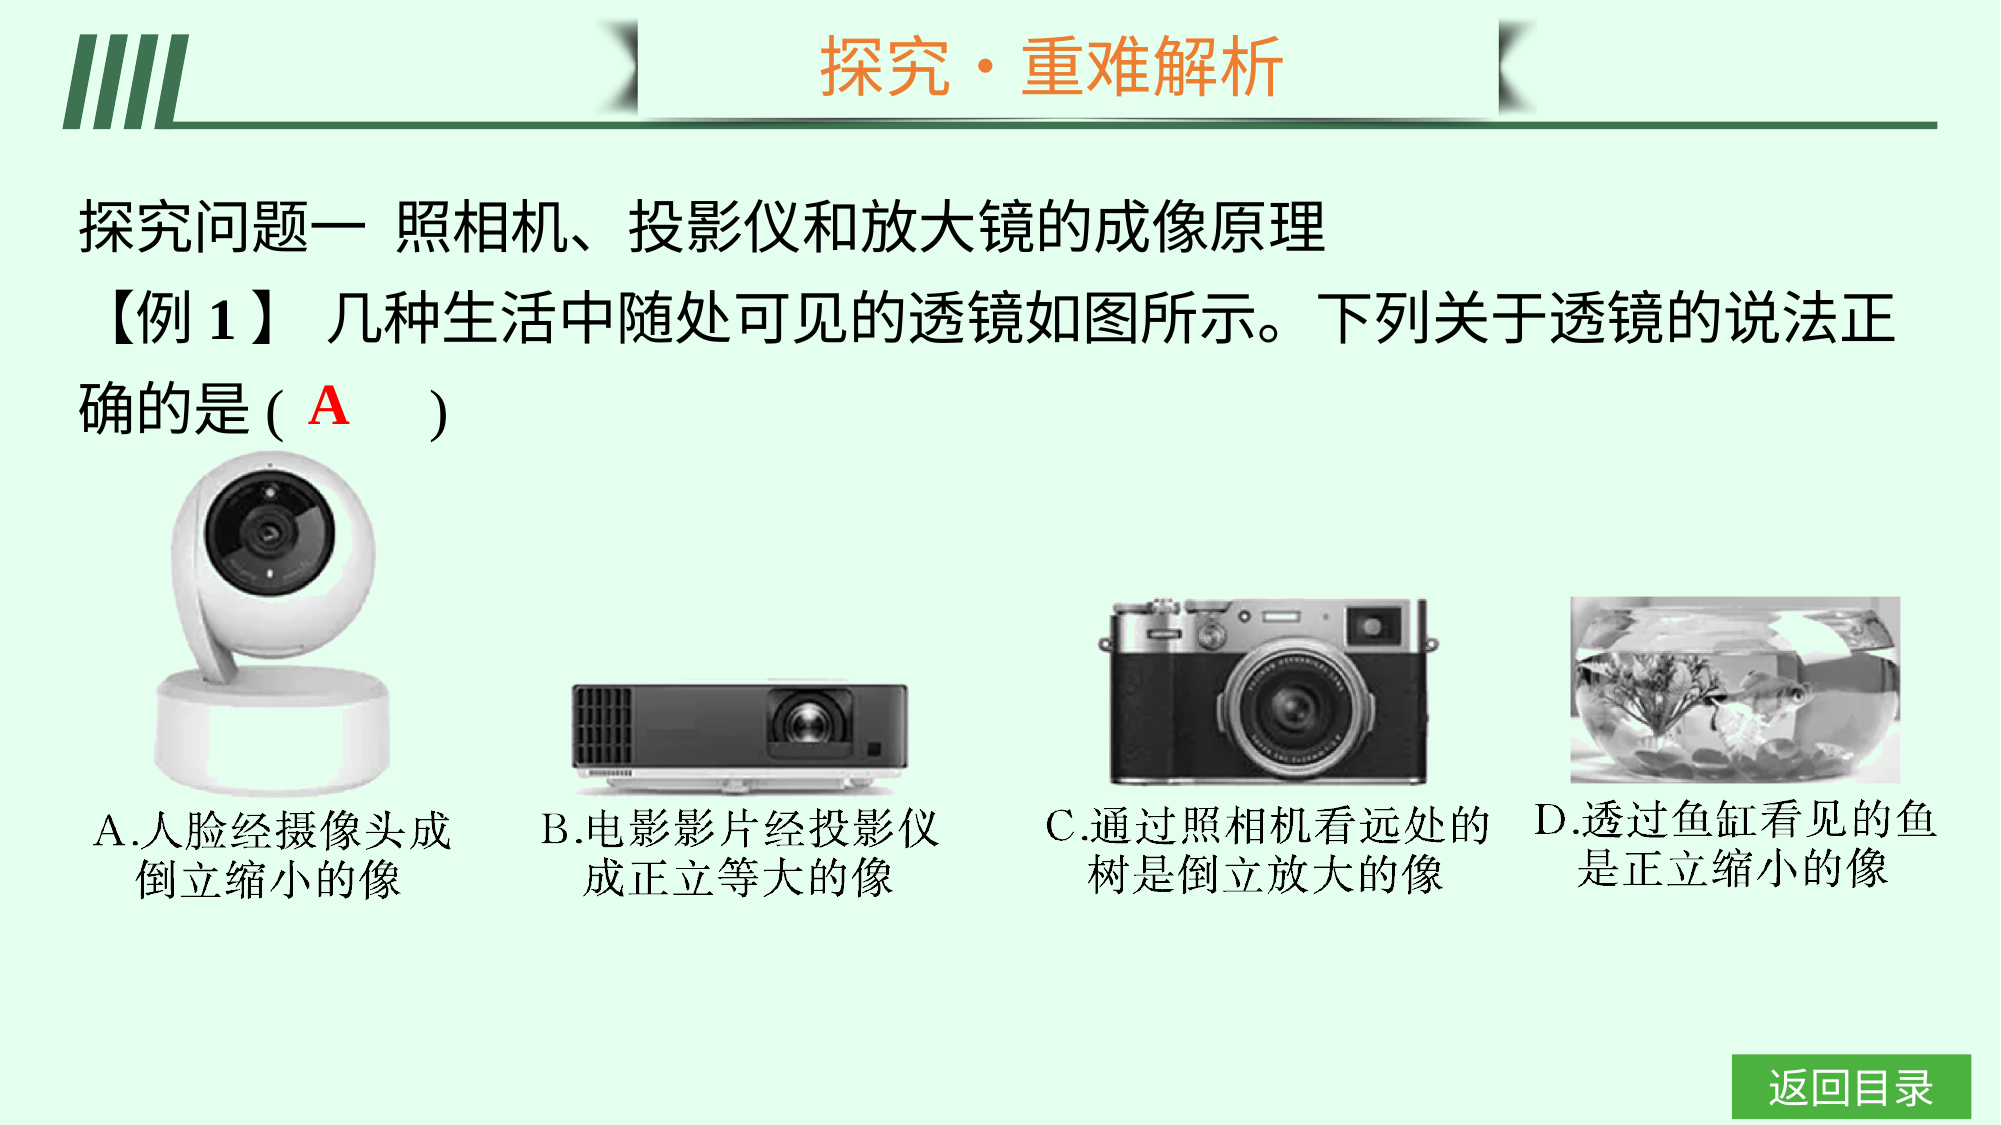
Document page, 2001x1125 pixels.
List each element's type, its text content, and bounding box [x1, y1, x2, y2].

picture [1042, 579, 1938, 896]
text_box A [293, 344, 365, 444]
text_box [62, 34, 1938, 130]
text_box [594, 16, 1537, 127]
picture [47, 449, 942, 909]
text_box 探究问题一 照相机、投影仪和放大镜的成像原理 【例1】 几种生活中随处可见的透镜如图所示。下列关于透镜的说法正确的是( ) [62, 161, 1938, 450]
